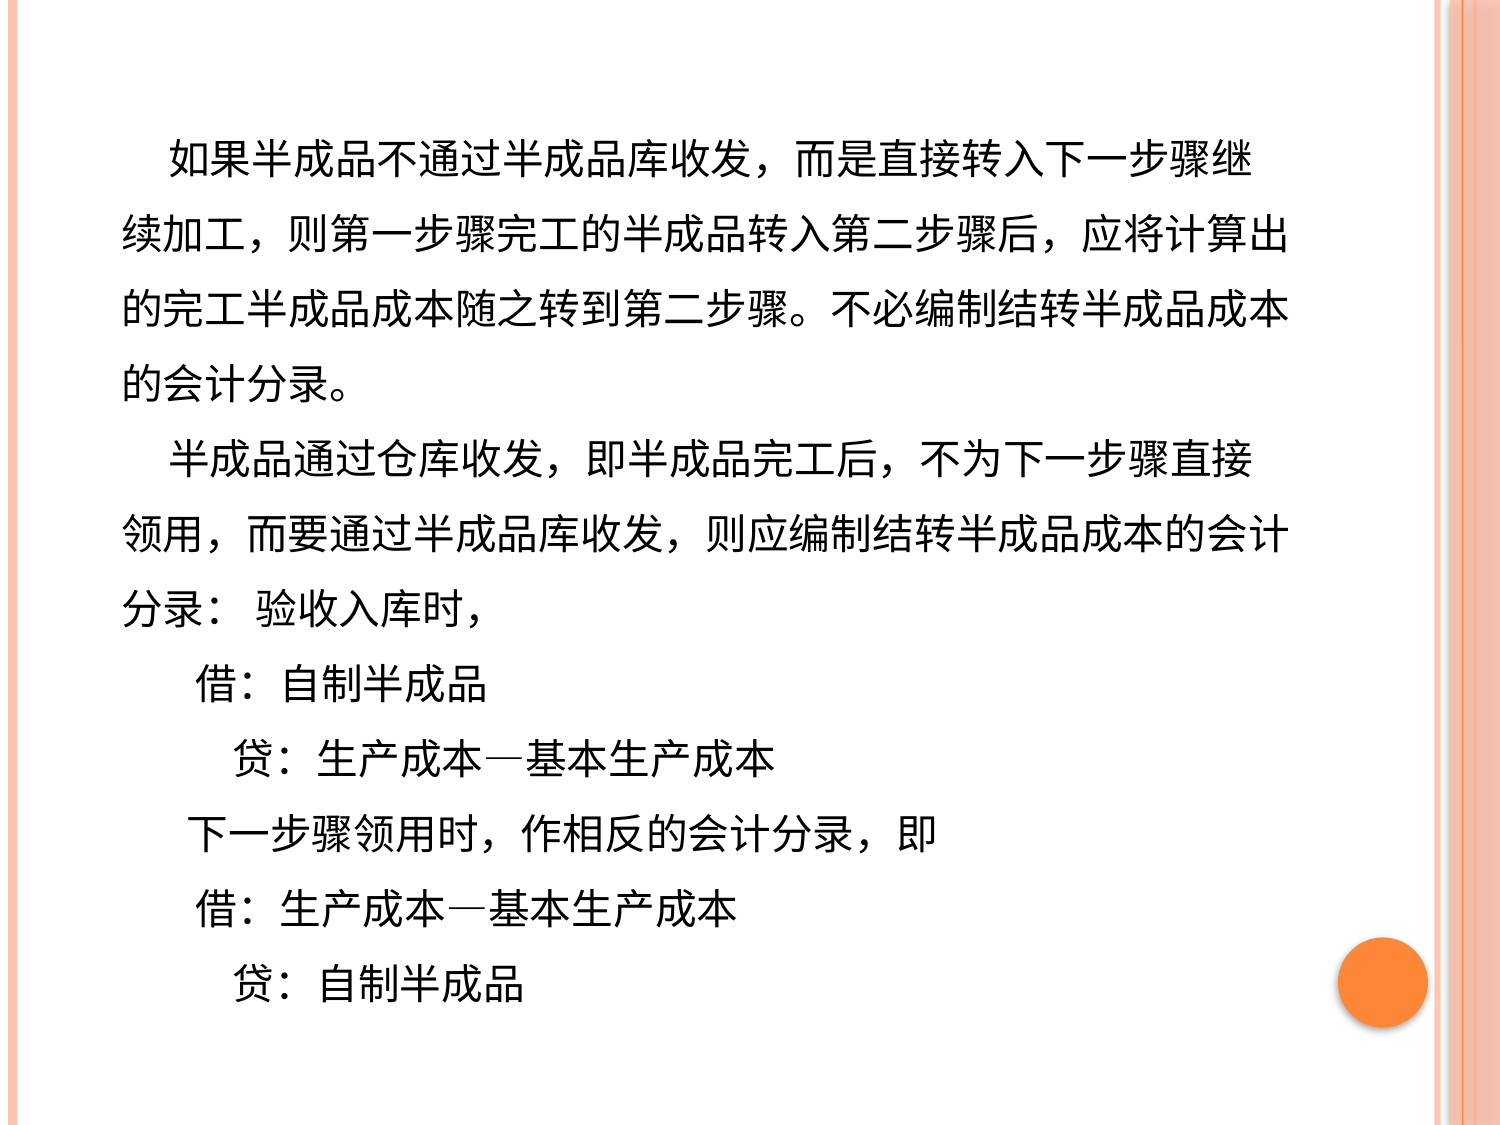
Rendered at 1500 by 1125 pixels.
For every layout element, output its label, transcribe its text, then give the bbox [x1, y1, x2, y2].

text_box [147, 586, 1306, 651]
text_box 如果半成品不通过半成品库收发，而是直接转入下一步骤继续加工，则第一步骤完工的半成品转入第二步骤后，应将计算出的完工半成品成本随之转到第二步骤。不必编制结转半成品成本的会计分录。 半成品通过仓库收发，即半成品完工后，不为下一步骤直接领用，而要通过半成品库收发，则应编制结转半成品成本的会计分录： 验收入库时， 借：自制半成品 贷：生产成本—基本生产成本 下一步骤领用时，作相反的会计分录，即 借：生产成本—基本生产成本 贷：自制半成品 [106, 100, 1306, 1016]
